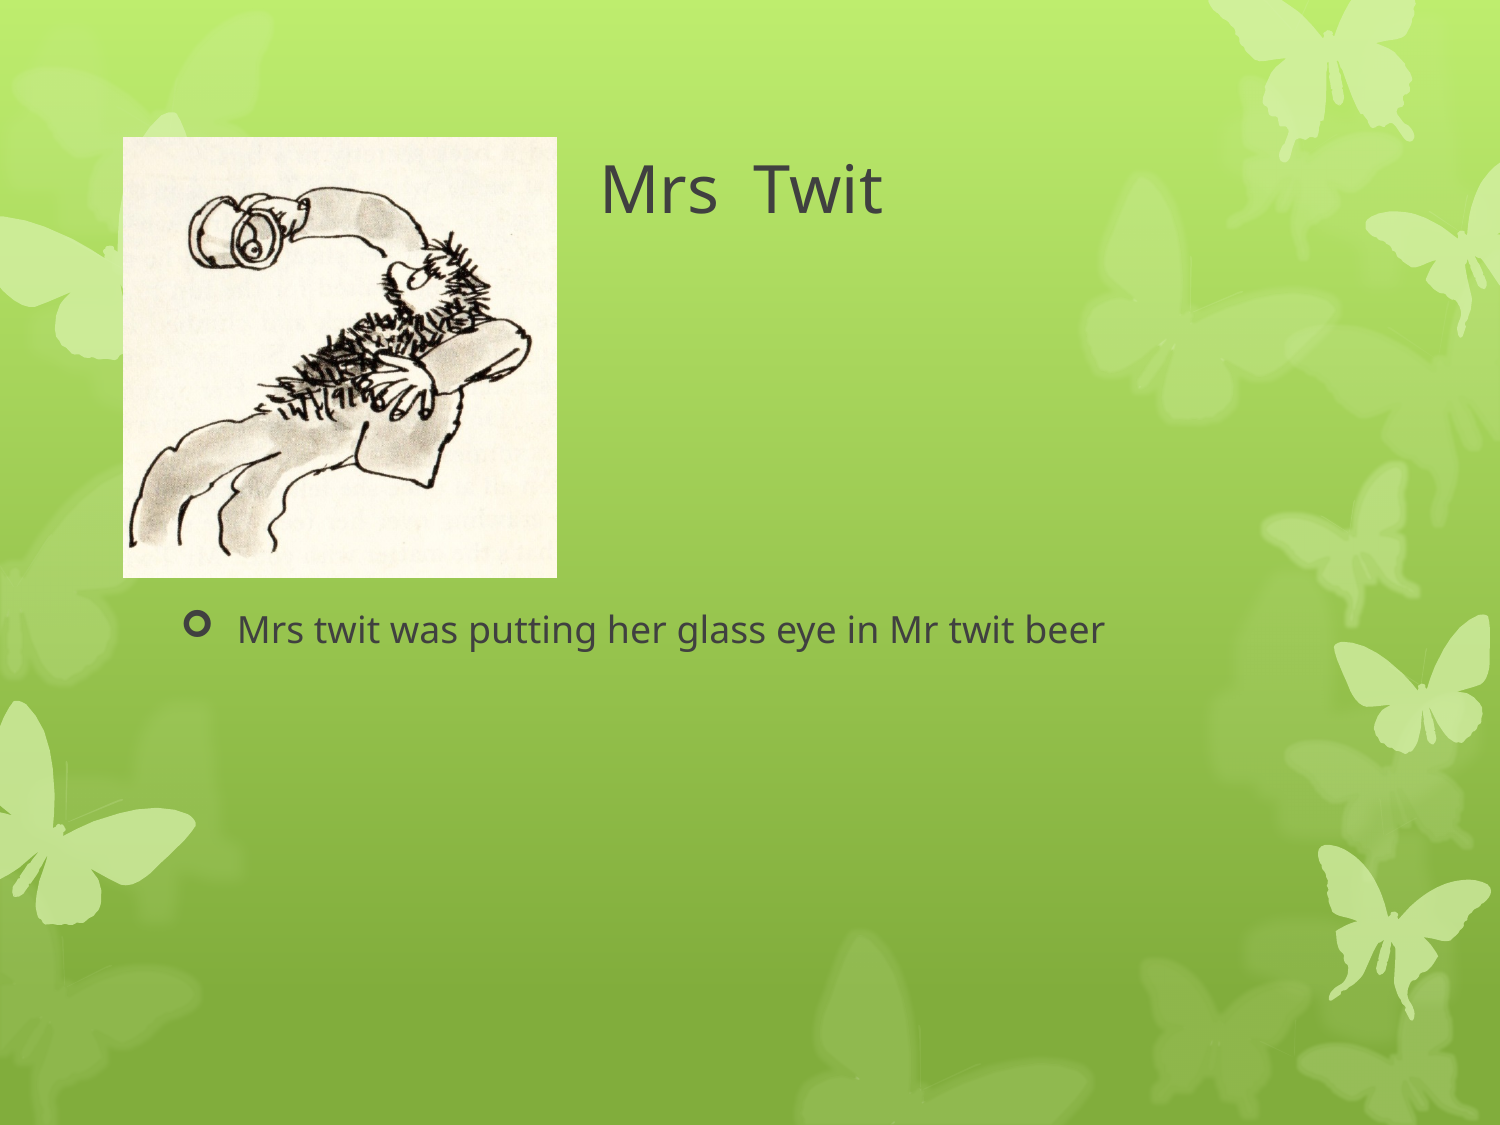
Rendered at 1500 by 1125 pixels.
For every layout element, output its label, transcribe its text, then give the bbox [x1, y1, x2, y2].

title Mrs Twit [165, 110, 1335, 263]
picture [123, 136, 558, 578]
list Mrs twit was putting her glass eye in Mr twit beer [165, 296, 1335, 962]
